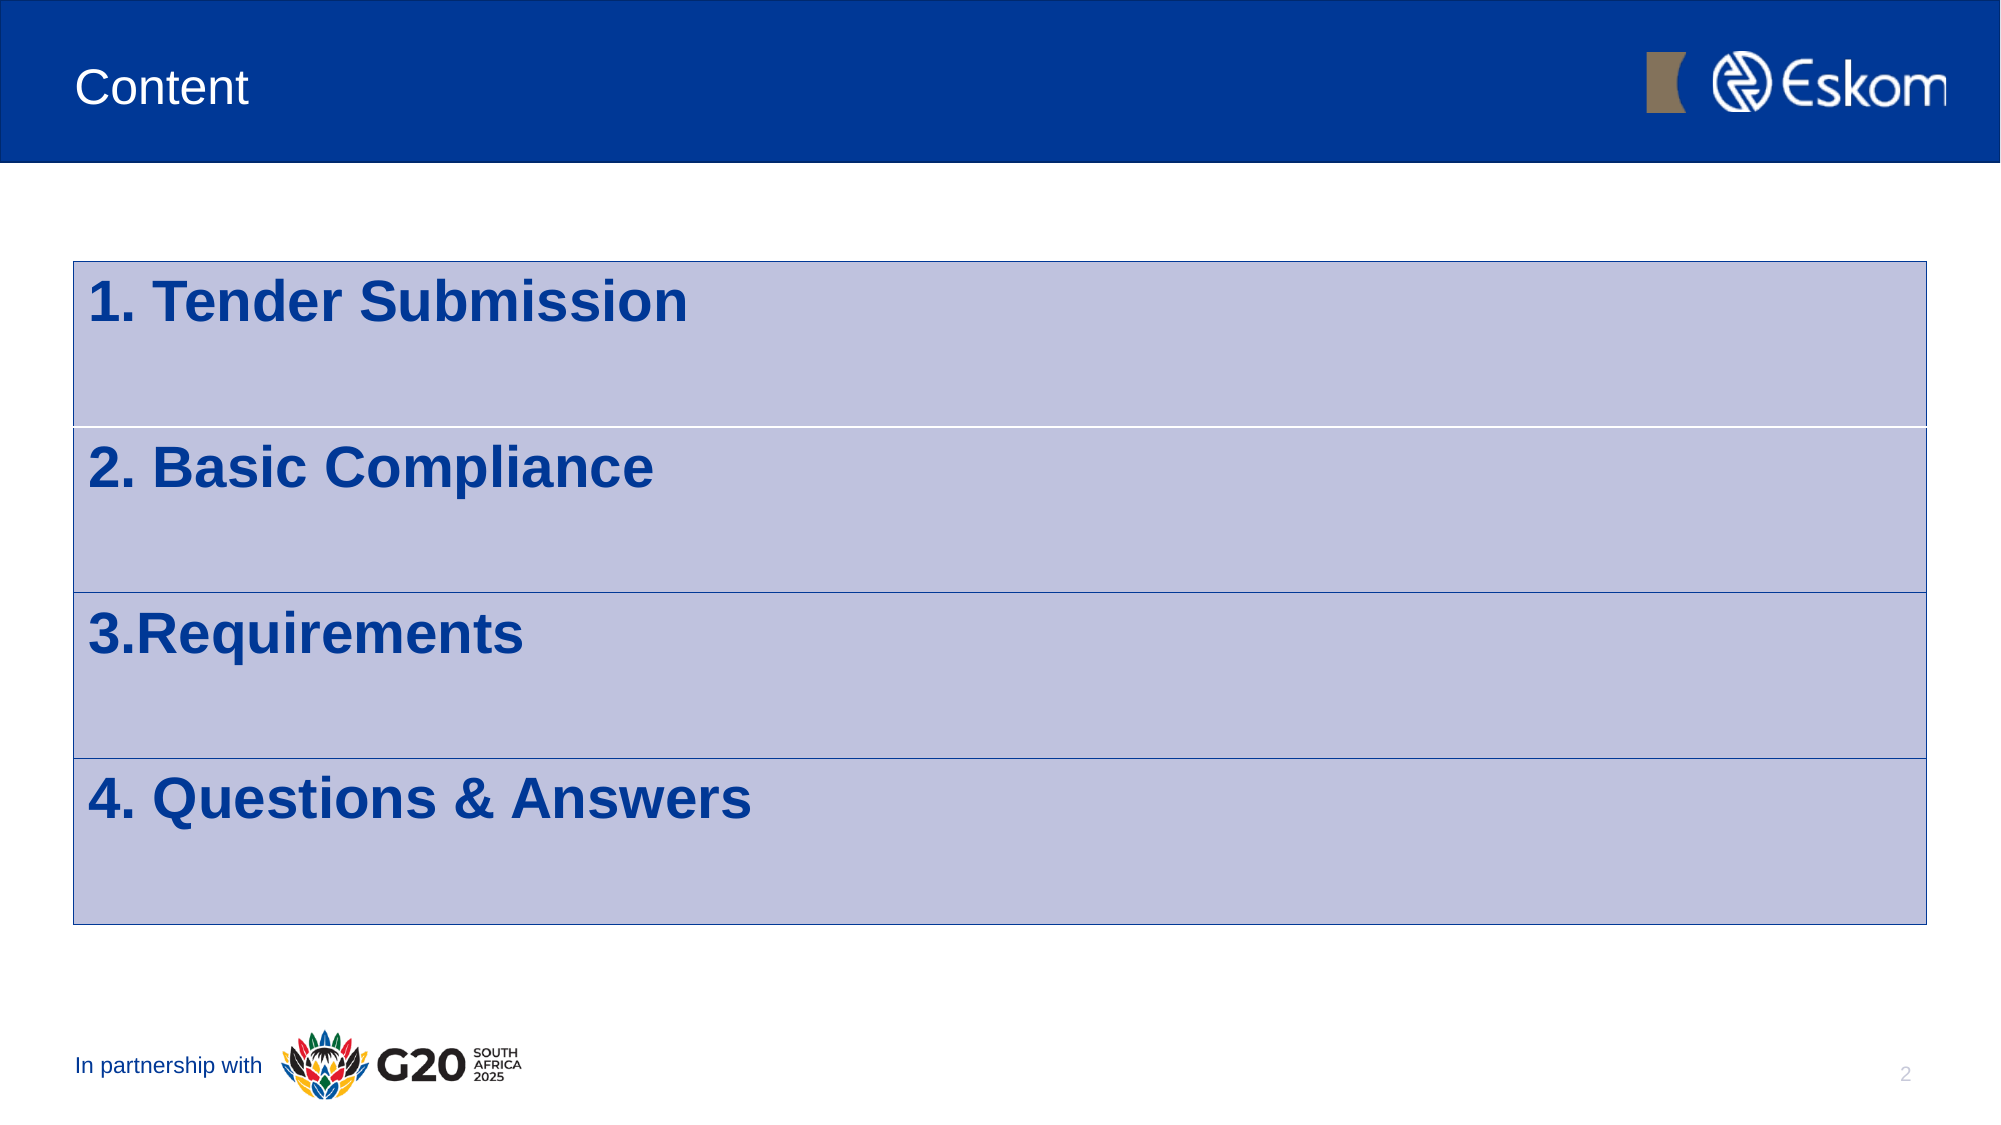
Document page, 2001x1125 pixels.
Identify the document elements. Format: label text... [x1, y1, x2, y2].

table_header 1. Tender Submission [74, 262, 1926, 426]
title Content [59, 33, 1620, 143]
table_cell 3.Requirements [74, 593, 1926, 758]
table_cell 4. Questions & Answers [74, 759, 1926, 924]
table_cell 2. Basic Compliance [74, 428, 1926, 592]
picture [280, 1029, 526, 1100]
list [59, 200, 1927, 998]
slide_number 2 [1869, 1042, 1927, 1103]
